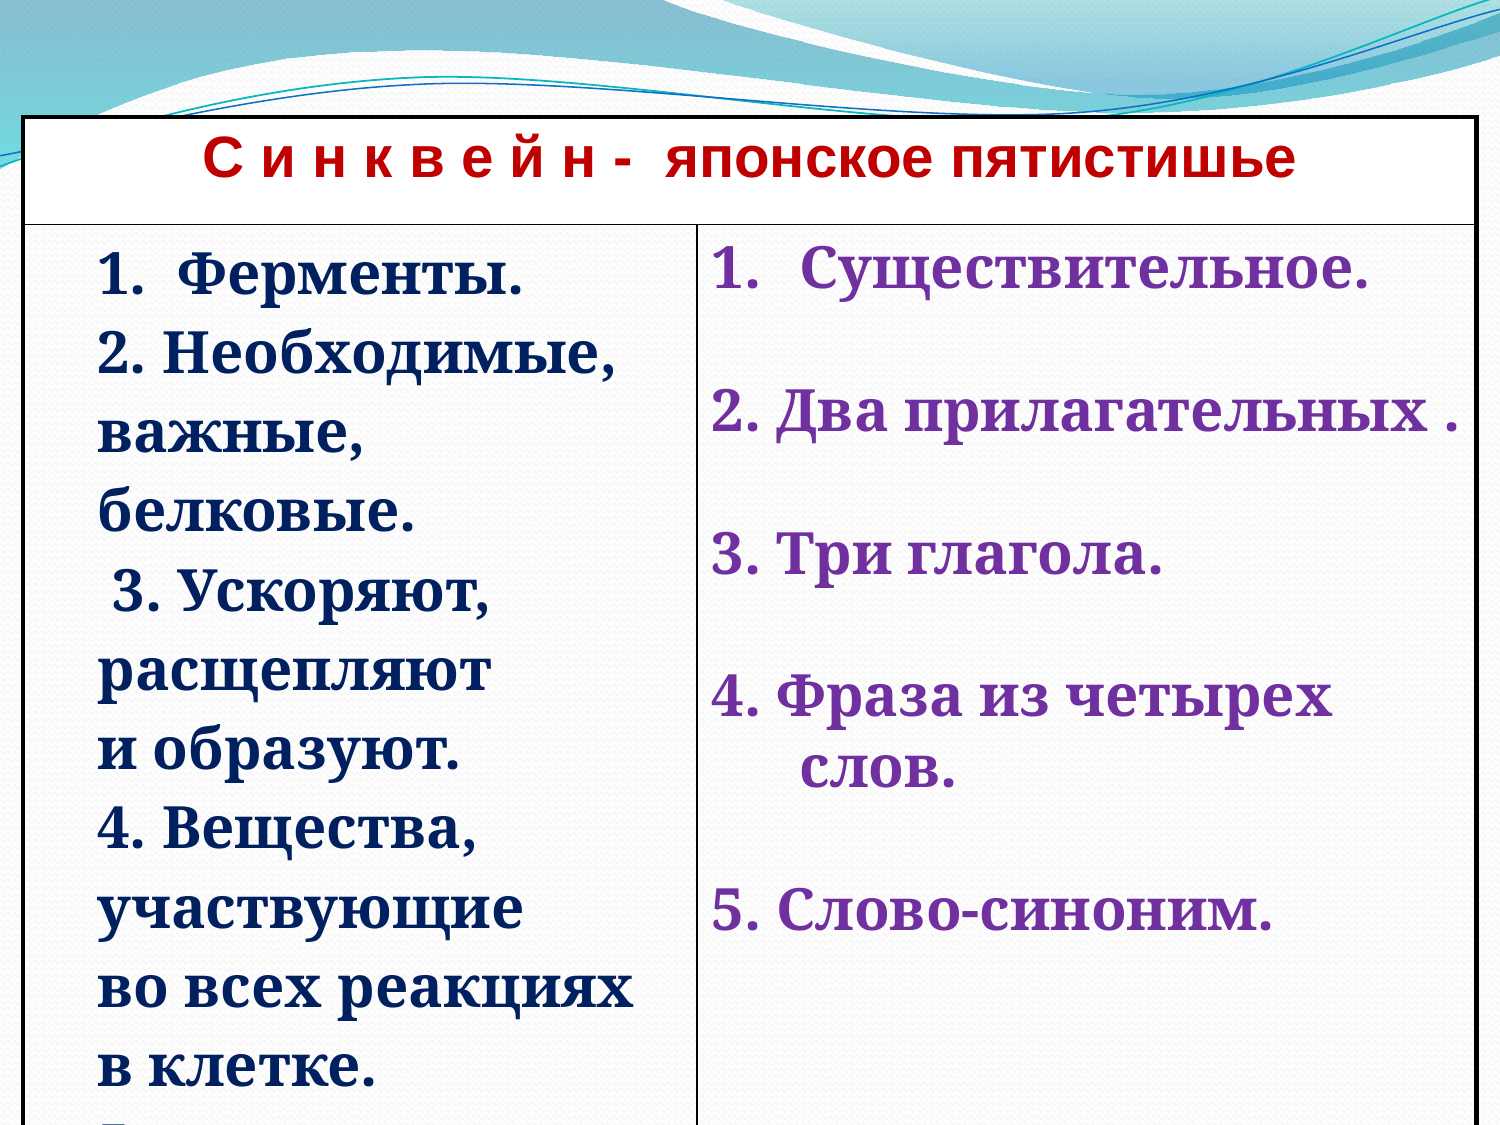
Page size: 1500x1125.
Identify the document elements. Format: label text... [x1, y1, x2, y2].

table_cell 1. Ферменты. 2. Необходимые, важные, белковые. 3. Ускоряют, расщепляют и образуют. 4. Вещества, участвующие во всех реакциях в клетке. 5. Биокатализаторы [25, 225, 696, 1125]
table_cell Существительное. 2. Два прилагательных . 3. Три глагола. 4. Фраза из четырех слов. 5. Слово-синоним. [698, 225, 1474, 1125]
table_header С и н к в е й н - японское пятистишье [25, 119, 1474, 224]
